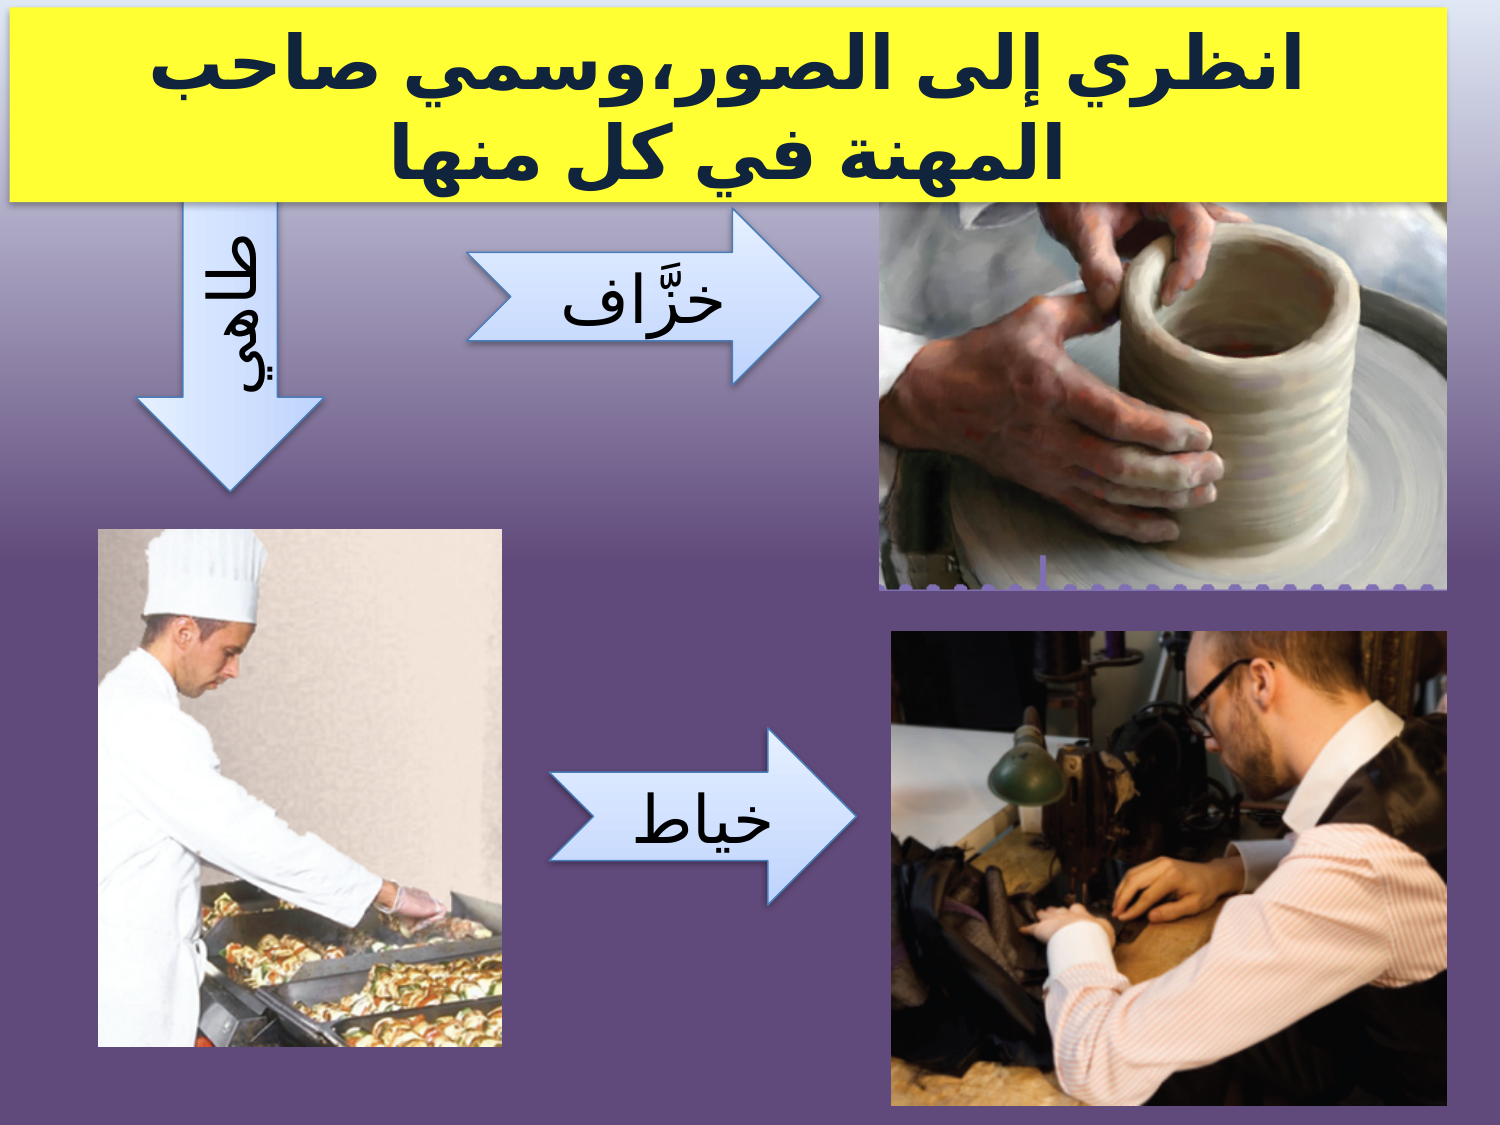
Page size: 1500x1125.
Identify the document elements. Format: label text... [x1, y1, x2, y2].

picture [879, 89, 1448, 591]
picture [98, 529, 503, 1048]
picture [891, 631, 1448, 1107]
text_box طاهي [134, 212, 326, 493]
text_box خياط [548, 727, 857, 906]
text_box انظري إلى الصور،وسمي صاحب المهنة في كل منها [9, 7, 1447, 203]
text_box خزَّاف [465, 212, 822, 386]
